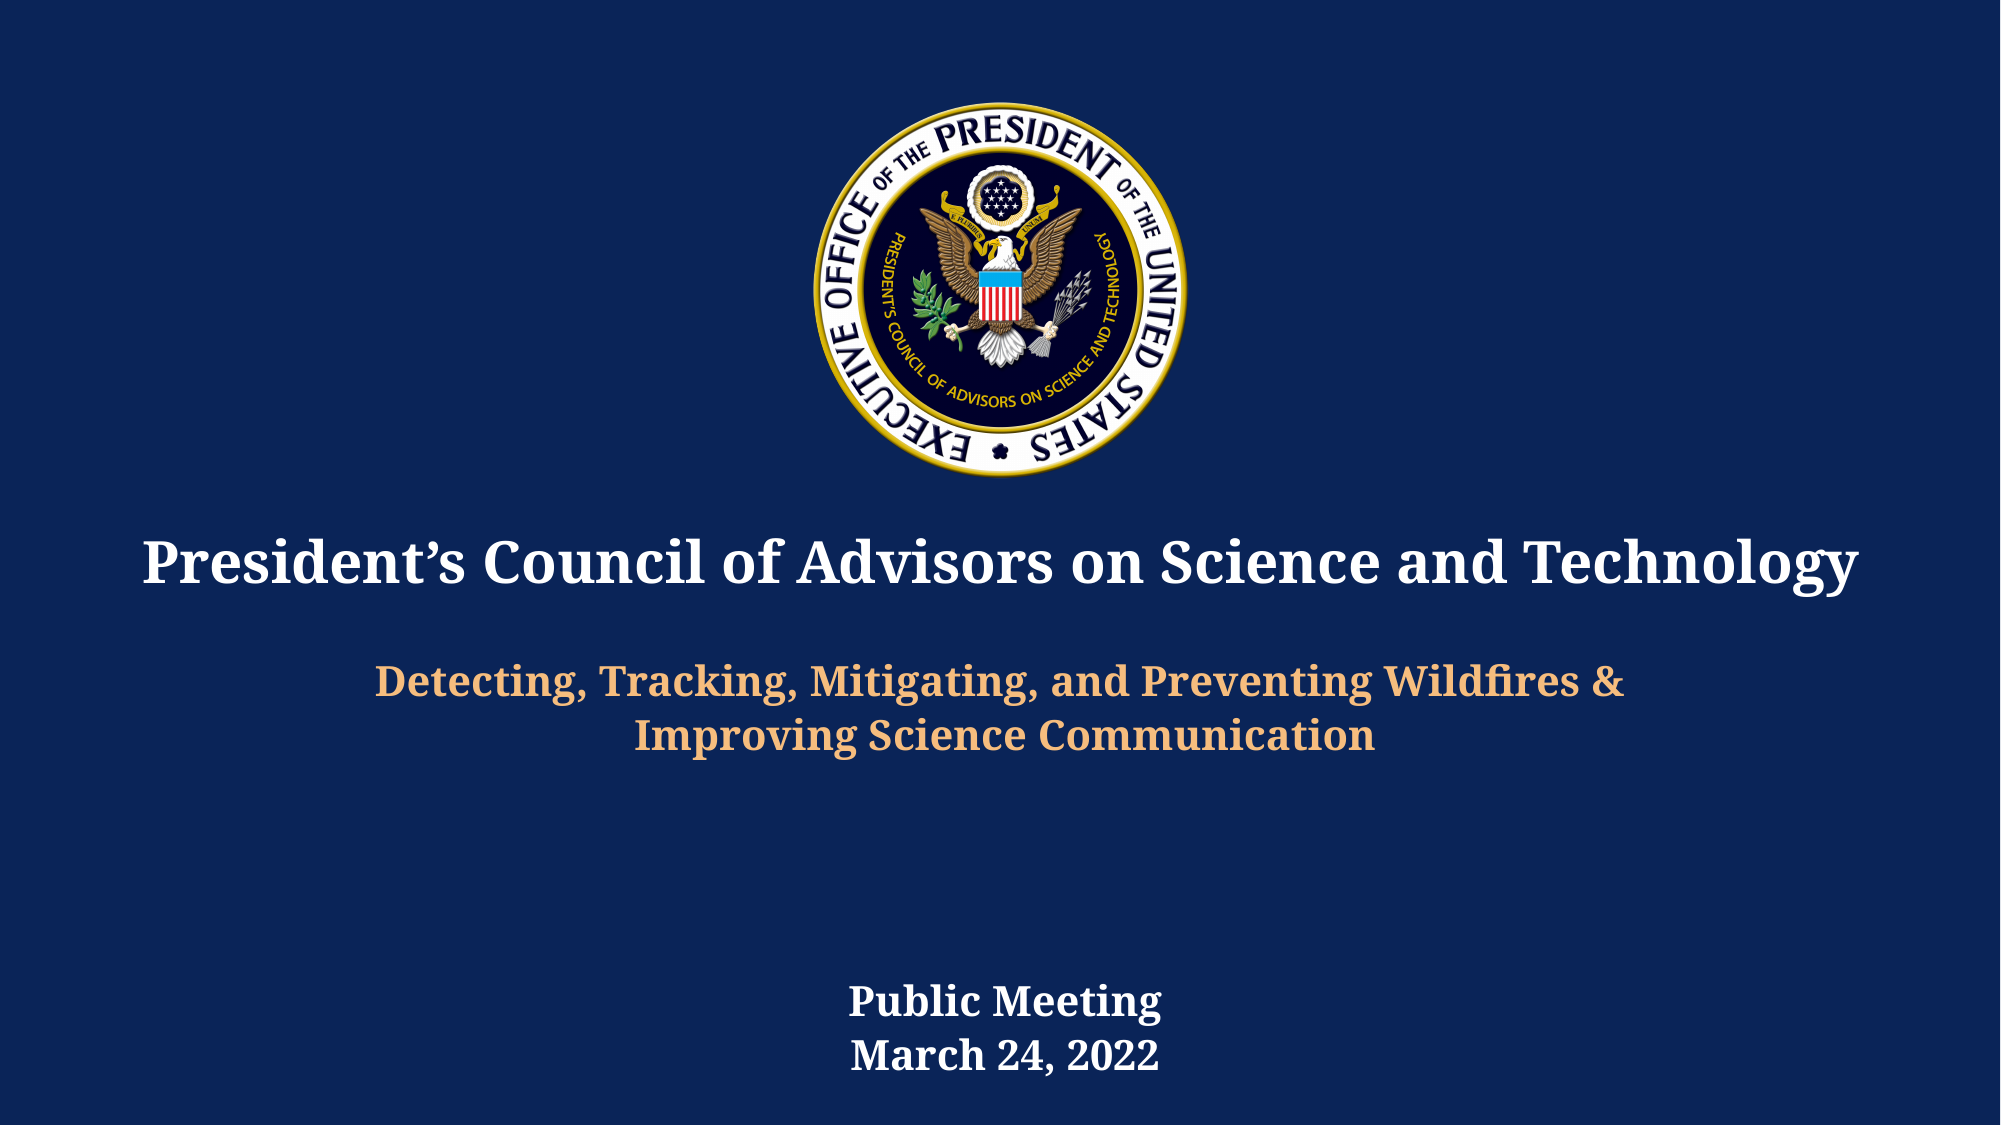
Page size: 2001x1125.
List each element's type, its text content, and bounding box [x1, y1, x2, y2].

picture [0, 0, 2001, 1125]
list President’s Council of Advisors on Science and Technology [101, 517, 1902, 646]
list Detecting, Tracking, Mitigating, and Preventing Wildfires & Improving Science Communication Public Meeting March 24, 2022 [205, 653, 1806, 1090]
